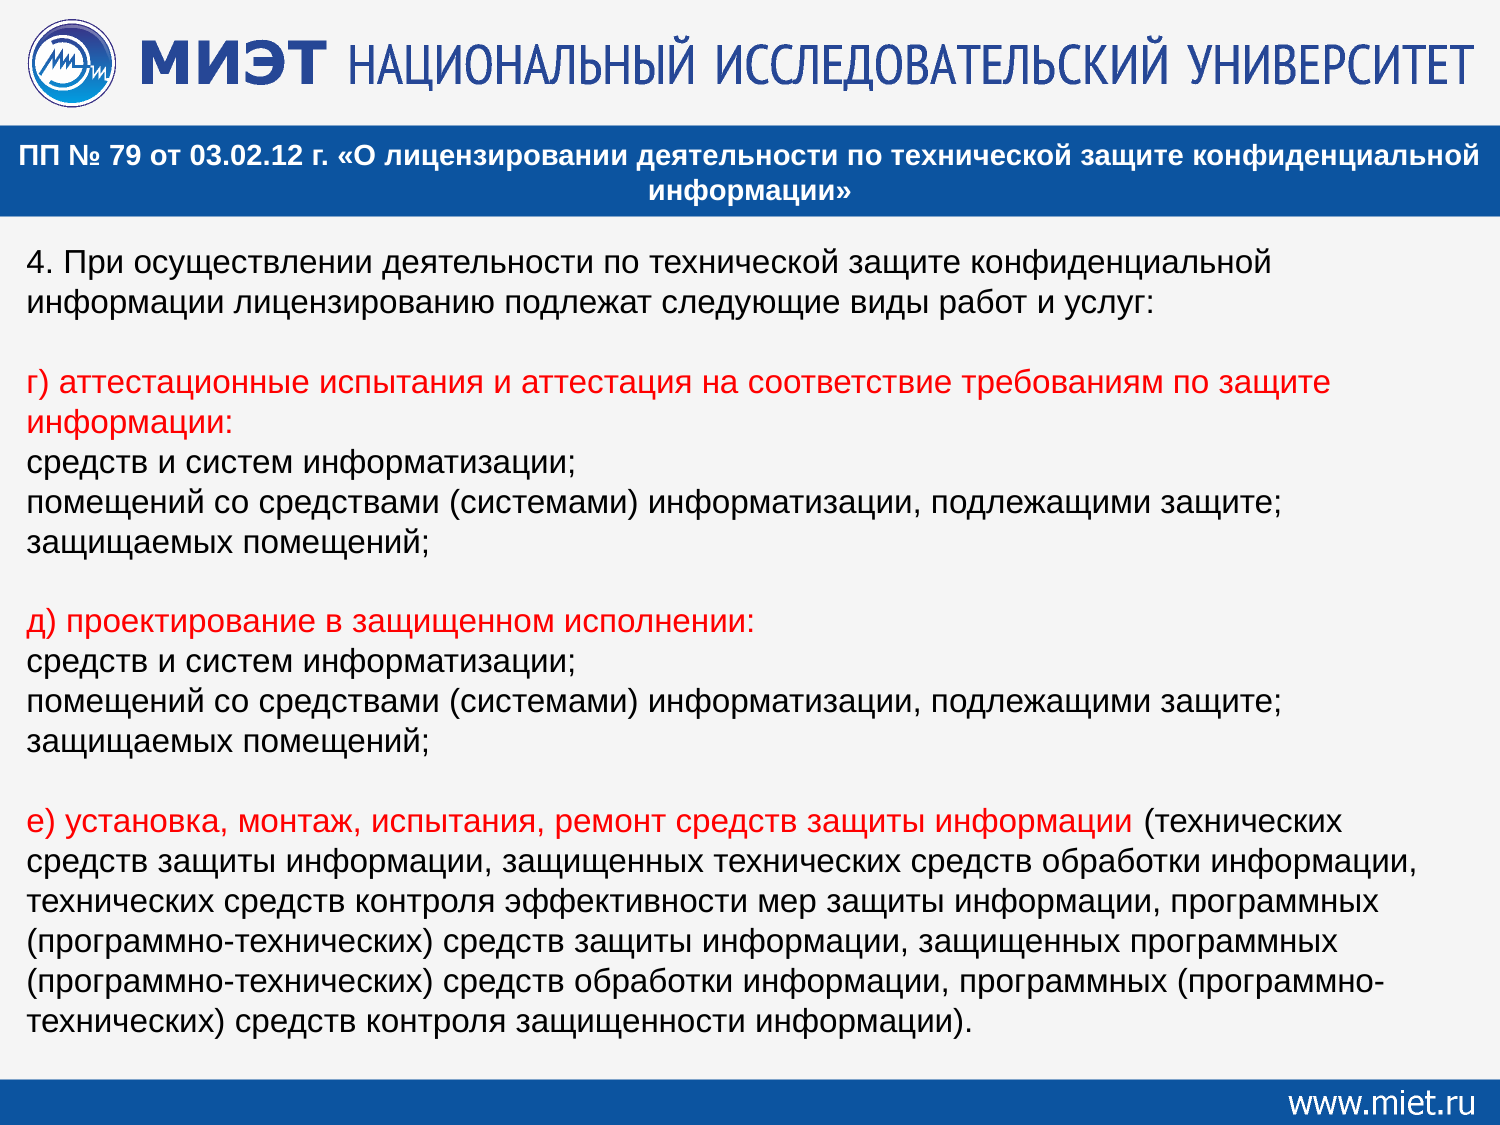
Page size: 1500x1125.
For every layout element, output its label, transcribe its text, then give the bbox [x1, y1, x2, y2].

picture [0, 0, 1500, 128]
text_box 4. При осуществлении деятельности по технической защите конфиденциальной информации лицензированию подлежат следующие виды работ и услуг: г) аттестационные испытания и аттестация на соответствие требованиям по защите информации: средств и систем информатизации; помещений со средствами (системами) информатизации, подлежащими защите; защищаемых помещений; д) проектирование в защищенном исполнении: средств и систем информатизации; помещений со средствами (системами) информатизации, подлежащими защите; защищаемых помещений; е) установка, монтаж, испытания, ремонт средств защиты информации (технических средств защиты информации, защищенных технических средств обработки информации, технических средств контроля эффективности мер защиты информации, программных (программно-технических) средств защиты информации, защищенных программных (программно-технических) средств обработки информации, программных (программно-технических) средств контроля защищенности информации). [11, 232, 1489, 1047]
picture [0, 214, 1500, 1125]
text_box ПП № 79 от 03.02.12 г. «О лицензировании деятельности по технической защите конфиденциальной информации» [0, 128, 1500, 214]
